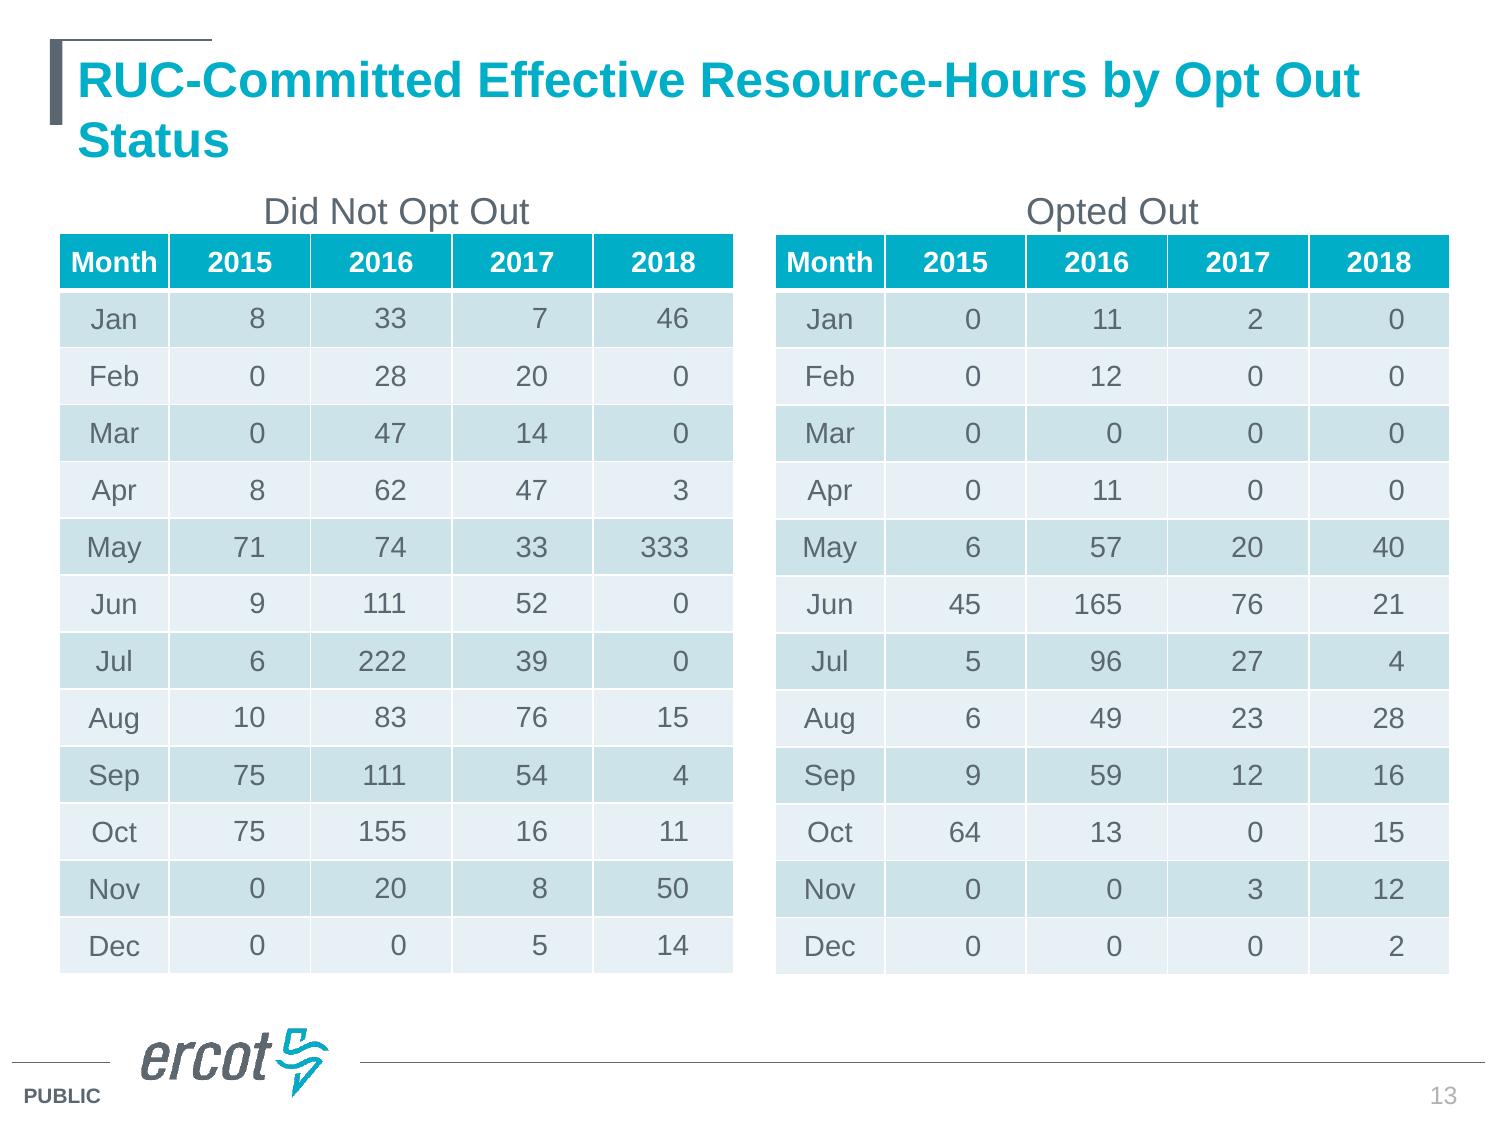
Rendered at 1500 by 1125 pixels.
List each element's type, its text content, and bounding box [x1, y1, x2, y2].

slide_number 13 [1400, 1076, 1488, 1113]
table_cell Dec [60, 918, 168, 973]
table_cell 76 [453, 690, 592, 745]
table_cell 62 [311, 462, 451, 517]
table_cell 47 [311, 405, 451, 461]
table_cell 5 [453, 918, 592, 973]
table_cell 2 [1310, 918, 1449, 974]
table_cell 0 [170, 348, 310, 404]
table_cell 0 [886, 406, 1025, 461]
table_cell 0 [886, 349, 1025, 404]
text_box Did Not Opt Out [246, 179, 547, 240]
table_cell 40 [1310, 520, 1449, 575]
table_cell 12 [1027, 349, 1167, 404]
table_cell 47 [453, 462, 592, 517]
table_cell Jun [776, 577, 884, 632]
title RUC-Committed Effective Resource-Hours by Opt Out Status [62, 39, 1450, 125]
table_cell Jul [776, 634, 884, 689]
table_cell 5 [886, 634, 1025, 689]
table_cell 54 [453, 747, 592, 802]
table_cell Aug [60, 690, 168, 745]
table_cell 111 [311, 576, 451, 631]
table_cell 2 [1168, 293, 1308, 347]
table_cell 75 [170, 804, 310, 859]
table_cell Aug [776, 691, 884, 746]
table_cell 12 [1310, 861, 1449, 917]
table_cell 28 [1310, 691, 1449, 746]
table_cell 0 [886, 861, 1025, 917]
table_header 2016 [1027, 240, 1167, 288]
table_cell Apr [60, 462, 168, 517]
table_cell 0 [1027, 918, 1167, 974]
table_cell 0 [1168, 406, 1308, 461]
table_cell 45 [886, 577, 1025, 632]
table_cell 76 [1168, 577, 1308, 632]
table_cell Apr [776, 463, 884, 518]
table_cell 0 [311, 918, 451, 973]
table_header 2015 [886, 235, 1025, 288]
table_cell 16 [1310, 748, 1449, 803]
table_cell 0 [170, 918, 310, 973]
table_cell Nov [60, 861, 168, 916]
table_cell 111 [311, 747, 451, 802]
table_cell 14 [594, 918, 733, 973]
table_cell 39 [453, 633, 592, 688]
table_cell 11 [594, 804, 733, 859]
table_cell Sep [776, 748, 884, 803]
table_cell 10 [170, 690, 310, 745]
table_cell 9 [886, 748, 1025, 803]
table_cell 33 [453, 519, 592, 574]
table_header 2018 [1310, 235, 1449, 288]
table_cell 20 [453, 348, 592, 404]
table_cell 16 [453, 804, 592, 859]
table_cell 7 [453, 293, 592, 347]
table_cell Mar [60, 405, 168, 461]
table_cell 6 [170, 633, 310, 688]
table_cell Sep [60, 747, 168, 802]
table_header Month [60, 234, 168, 288]
table_cell Jul [60, 633, 168, 688]
table_cell Oct [776, 805, 884, 860]
table_cell 71 [170, 519, 310, 574]
table_cell May [60, 519, 168, 574]
table_cell 165 [1027, 577, 1167, 632]
table_cell 0 [170, 861, 310, 916]
table_cell 0 [1310, 406, 1449, 461]
table_cell 4 [594, 747, 733, 802]
table_cell 0 [1027, 861, 1167, 917]
table_cell 49 [1027, 691, 1167, 746]
table_cell Mar [776, 406, 884, 461]
table_cell 14 [453, 405, 592, 461]
table_cell 0 [1168, 918, 1308, 974]
table_cell 0 [1027, 406, 1167, 461]
table_cell 0 [594, 576, 733, 631]
picture [137, 1024, 332, 1100]
table_cell 8 [170, 462, 310, 517]
table_cell 0 [1310, 293, 1449, 347]
table_cell Oct [60, 804, 168, 859]
table_cell 0 [594, 633, 733, 688]
table_cell 12 [1168, 748, 1308, 803]
table_cell 0 [594, 348, 733, 404]
table_cell 83 [311, 690, 451, 745]
table_cell 33 [311, 293, 451, 347]
table_cell 74 [311, 519, 451, 574]
table_cell 64 [886, 805, 1025, 860]
table_cell 11 [1027, 463, 1167, 518]
table_cell 15 [1310, 805, 1449, 860]
table_cell May [776, 520, 884, 575]
table_cell 28 [311, 348, 451, 404]
table_cell 0 [886, 293, 1025, 347]
table_cell 155 [311, 804, 451, 859]
table_cell 4 [1310, 634, 1449, 689]
table_cell 52 [453, 576, 592, 631]
table_header 2017 [453, 234, 592, 288]
table_cell 0 [1168, 349, 1308, 404]
table_cell 20 [1168, 520, 1308, 575]
table_cell 20 [311, 861, 451, 916]
table_cell Feb [776, 349, 884, 404]
table_cell 3 [1168, 861, 1308, 917]
table_cell Jan [776, 293, 884, 347]
table_header 2017 [1168, 235, 1308, 288]
table_cell Dec [776, 918, 884, 974]
table_cell 96 [1027, 634, 1167, 689]
table_cell Feb [60, 348, 168, 404]
table_cell 0 [886, 918, 1025, 974]
table_header Month [776, 235, 884, 288]
table_cell 6 [886, 691, 1025, 746]
table_cell 3 [594, 462, 733, 517]
table_cell 27 [1168, 634, 1308, 689]
table_cell Jun [60, 576, 168, 631]
table_cell 222 [311, 633, 451, 688]
text_box Opted Out [962, 179, 1263, 240]
table_cell 0 [170, 405, 310, 461]
table_cell 0 [886, 463, 1025, 518]
table_header 2015 [170, 234, 310, 288]
table_cell Nov [776, 861, 884, 917]
table_cell 0 [1310, 349, 1449, 404]
table_cell 15 [594, 690, 733, 745]
table_cell 333 [594, 519, 733, 574]
table_cell 75 [170, 747, 310, 802]
table_cell 50 [594, 861, 733, 916]
table_cell 8 [453, 861, 592, 916]
table_cell 0 [1310, 463, 1449, 518]
table_cell 0 [1168, 805, 1308, 860]
table_cell 59 [1027, 748, 1167, 803]
table_cell 23 [1168, 691, 1308, 746]
table_cell 8 [170, 293, 310, 347]
table_cell 11 [1027, 293, 1167, 347]
table_cell 0 [1168, 463, 1308, 518]
table_cell 9 [170, 576, 310, 631]
table_cell 46 [594, 293, 733, 347]
table_cell 21 [1310, 577, 1449, 632]
table_cell 57 [1027, 520, 1167, 575]
table_cell Jan [60, 293, 168, 347]
table_header 2018 [594, 234, 733, 288]
table_cell 13 [1027, 805, 1167, 860]
table_header 2016 [311, 240, 451, 288]
table_cell 6 [886, 520, 1025, 575]
table_cell 0 [594, 405, 733, 461]
